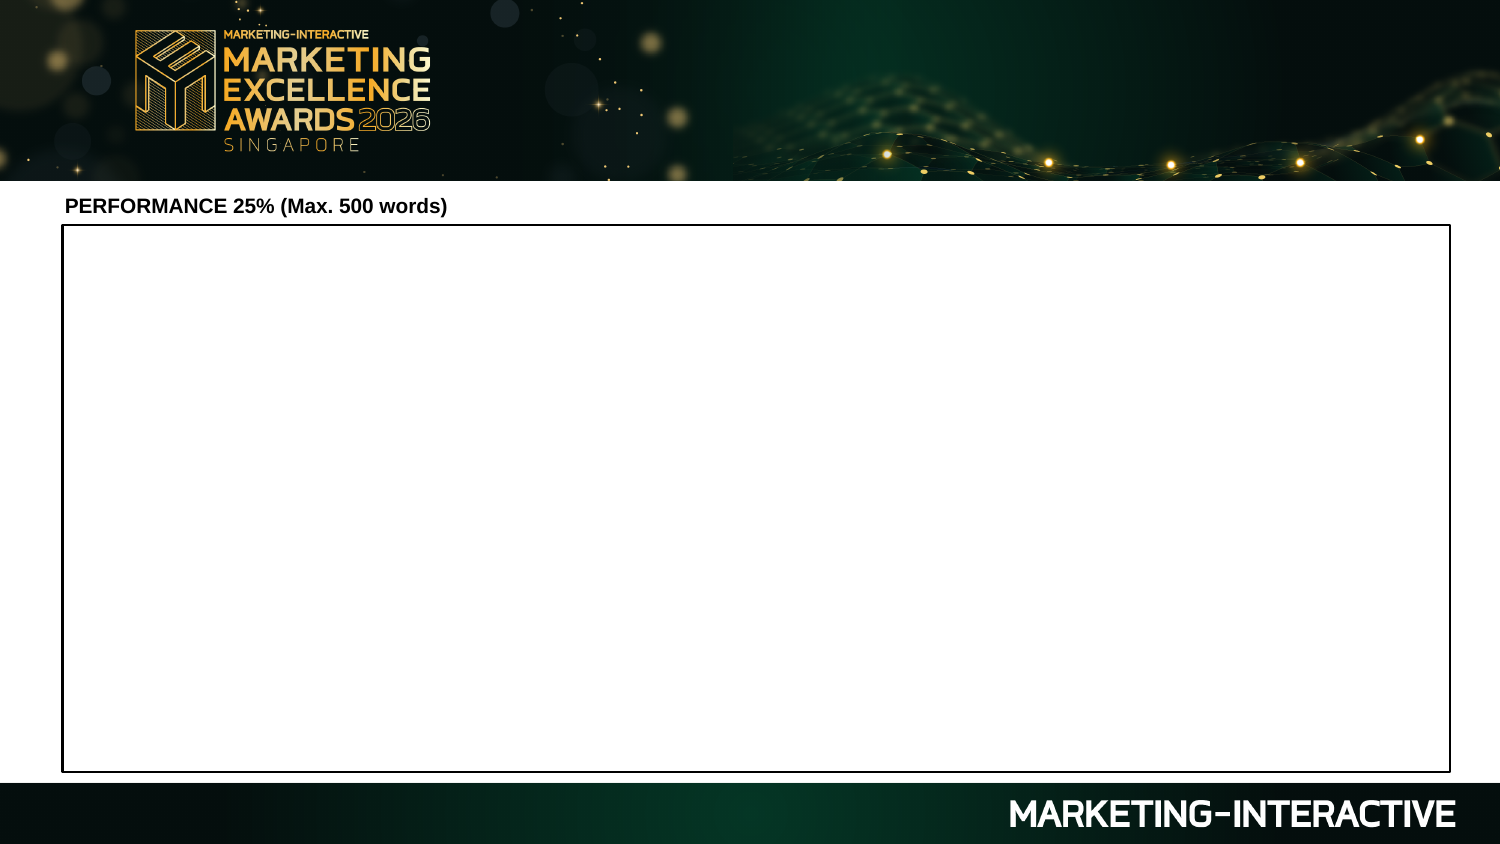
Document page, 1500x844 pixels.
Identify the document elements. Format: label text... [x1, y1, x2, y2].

text_box PERFORMANCE 25% (Max. 500 words) [49, 182, 1463, 226]
picture [0, 0, 1500, 844]
text_box [60, 223, 1452, 774]
